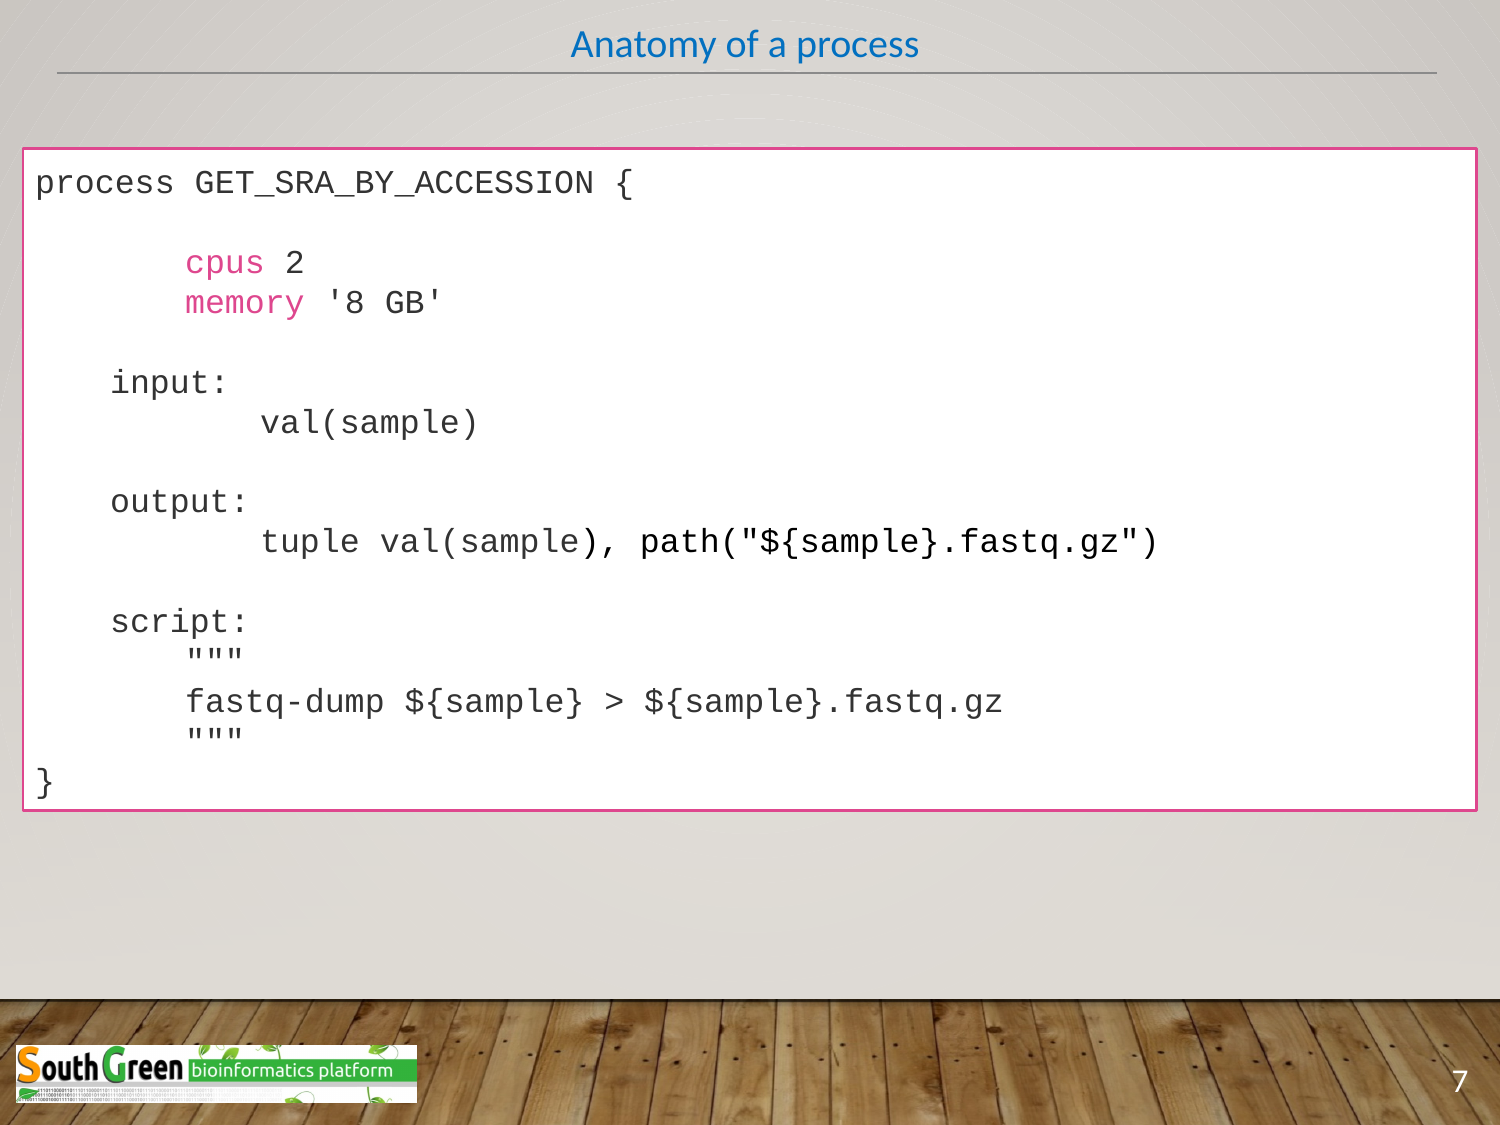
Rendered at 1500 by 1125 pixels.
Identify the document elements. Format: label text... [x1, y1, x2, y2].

slide_number 7 [1369, 1051, 1484, 1105]
list Anatomy of a process [0, 0, 1500, 73]
picture [0, 999, 1500, 1125]
text_box process GET_SRA_BY_ACCESSION { cpus 2 memory '8 GB' input: val(sample) output: tuple val(sample), path("${sample}.fastq.gz") script: """ fastq-dump ${sample} > ${sample}.fastq.gz """ } [22, 147, 1478, 812]
